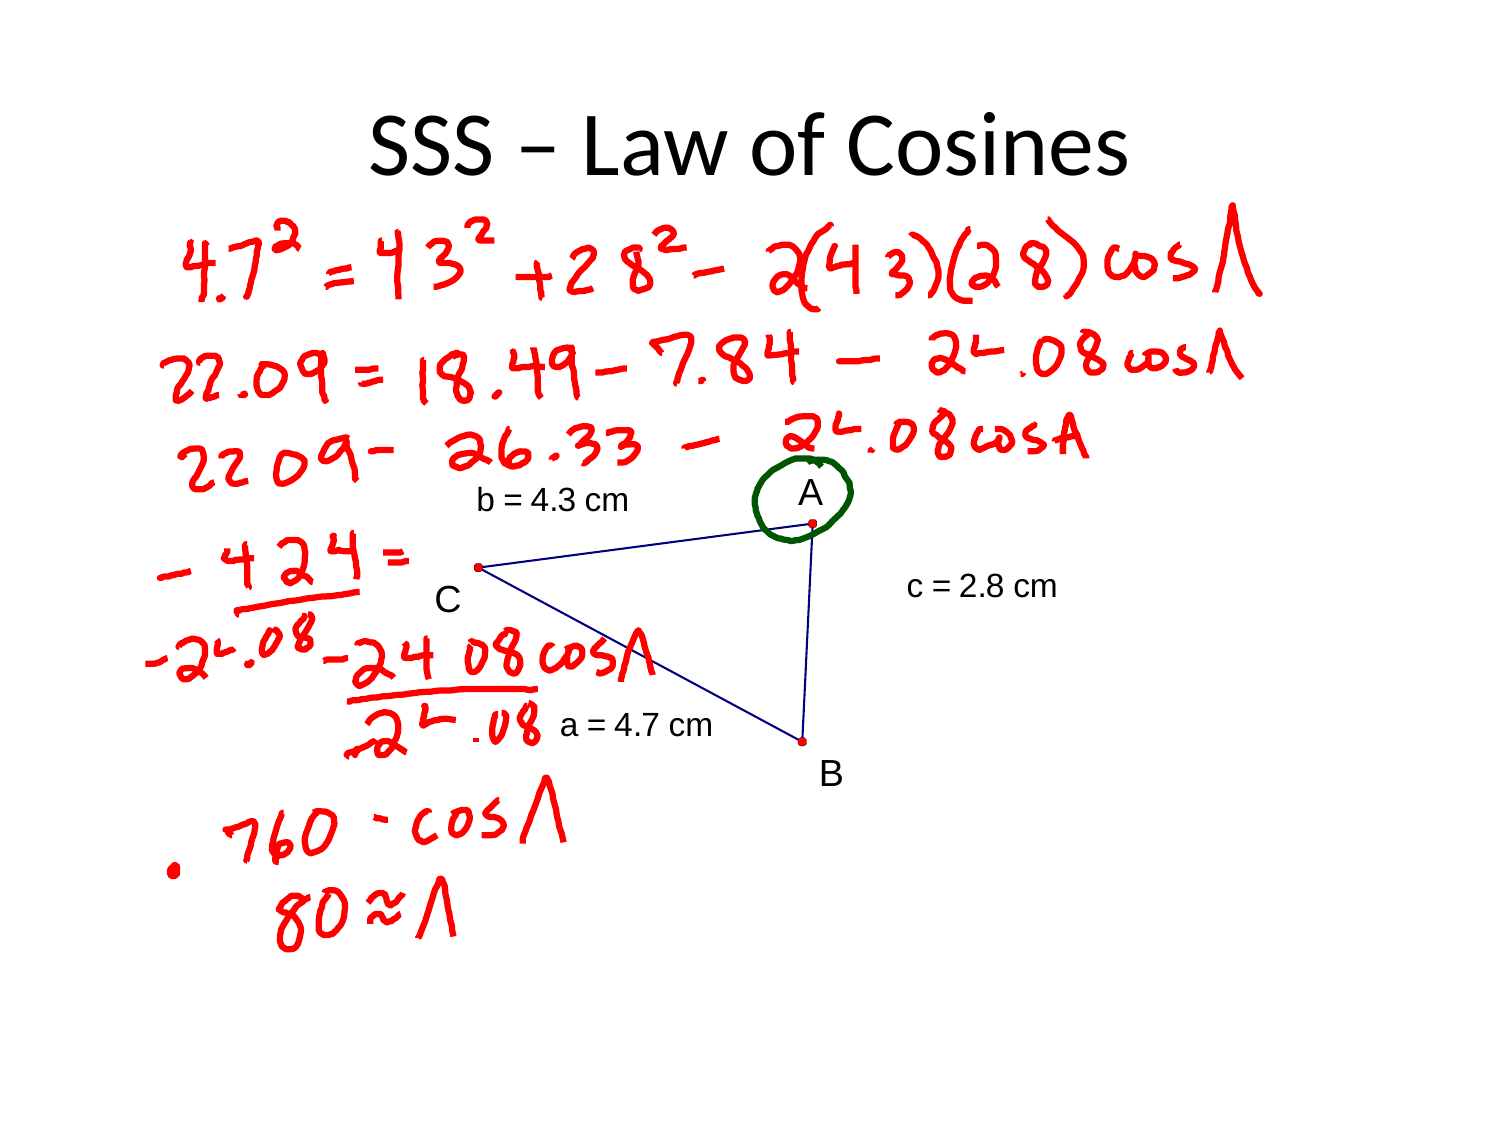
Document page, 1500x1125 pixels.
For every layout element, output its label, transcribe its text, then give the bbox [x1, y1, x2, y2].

text_box [403, 642, 408, 659]
text_box [378, 239, 398, 254]
text_box [360, 378, 384, 385]
text_box [828, 245, 854, 270]
text_box [838, 357, 880, 363]
text_box [500, 428, 511, 448]
text_box [235, 591, 360, 616]
text_box [328, 266, 352, 275]
text_box [294, 613, 313, 651]
text_box [532, 347, 542, 399]
text_box [540, 274, 553, 278]
text_box [450, 827, 468, 836]
text_box [973, 428, 1013, 448]
text_box [972, 334, 1005, 355]
text_box [373, 816, 388, 821]
text_box [466, 218, 495, 242]
text_box [184, 241, 204, 268]
text_box [303, 810, 336, 854]
text_box [261, 627, 281, 656]
text_box [387, 560, 408, 564]
text_box [271, 812, 292, 863]
text_box [369, 913, 401, 924]
text_box [930, 332, 966, 374]
text_box [169, 864, 178, 877]
text_box [605, 429, 639, 448]
text_box [535, 261, 543, 299]
text_box [351, 532, 359, 580]
text_box [551, 346, 580, 399]
text_box [970, 243, 999, 288]
text_box [355, 367, 379, 371]
text_box [162, 357, 193, 402]
text_box [255, 363, 286, 396]
text_box [228, 239, 260, 298]
text_box [320, 436, 358, 482]
text_box [354, 640, 395, 687]
text_box [179, 447, 215, 490]
text_box [623, 246, 652, 292]
text_box [370, 449, 394, 453]
text_box [1035, 338, 1063, 375]
text_box [177, 637, 207, 680]
text_box [1053, 435, 1077, 442]
text_box [693, 267, 725, 277]
text_box [1126, 350, 1167, 371]
text_box [220, 450, 249, 485]
text_box [766, 334, 790, 357]
text_box [683, 438, 720, 448]
text_box [224, 820, 257, 862]
text_box [481, 827, 505, 836]
text_box [568, 246, 595, 293]
text_box [200, 242, 208, 303]
title SSS – Law of Cosines [75, 45, 1425, 233]
text_box [768, 243, 802, 293]
text_box [278, 539, 313, 584]
text_box [421, 359, 428, 405]
text_box [1062, 414, 1083, 448]
text_box [1024, 423, 1045, 448]
text_box [427, 240, 462, 288]
text_box [414, 826, 438, 843]
text_box [800, 224, 832, 310]
text_box [273, 219, 301, 251]
text_box [784, 415, 819, 448]
text_box [521, 827, 565, 844]
text_box [329, 534, 352, 552]
text_box [206, 255, 216, 265]
text_box [1214, 204, 1261, 295]
text_box [275, 452, 306, 485]
text_box [159, 570, 192, 579]
text_box [1106, 246, 1156, 278]
text_box [948, 228, 973, 302]
text_box [325, 280, 354, 288]
text_box [931, 408, 954, 448]
text_box [346, 739, 377, 758]
text_box [1022, 241, 1049, 288]
text_box [651, 333, 693, 385]
text_box [1208, 329, 1243, 379]
text_box [909, 234, 940, 296]
text_box [445, 433, 482, 448]
text_box [438, 352, 472, 402]
text_box [511, 350, 535, 370]
text_box [323, 657, 349, 662]
text_box [892, 421, 915, 448]
text_box [1079, 331, 1105, 374]
text_box [718, 336, 751, 382]
text_box [1169, 243, 1196, 280]
text_box [346, 692, 408, 703]
text_box [595, 367, 627, 374]
text_box [492, 390, 501, 399]
text_box [367, 892, 404, 907]
text_box [215, 639, 235, 655]
text_box [653, 227, 687, 251]
text_box [223, 548, 245, 562]
text_box [383, 550, 404, 554]
text_box [789, 331, 795, 384]
text_box [834, 412, 862, 433]
text_box [198, 354, 221, 400]
text_box [366, 711, 407, 756]
text_box [218, 294, 225, 301]
text_box [567, 425, 599, 448]
text_box [396, 231, 401, 300]
text_box [887, 251, 911, 296]
text_box [1047, 218, 1085, 298]
text_box [244, 543, 250, 589]
text_box [1174, 346, 1195, 374]
text_box [317, 889, 346, 936]
text_box [278, 895, 311, 950]
text_box [854, 244, 858, 294]
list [413, 449, 1087, 818]
text_box [246, 660, 253, 666]
text_box [145, 657, 168, 665]
text_box [299, 352, 327, 402]
text_box [417, 878, 455, 938]
